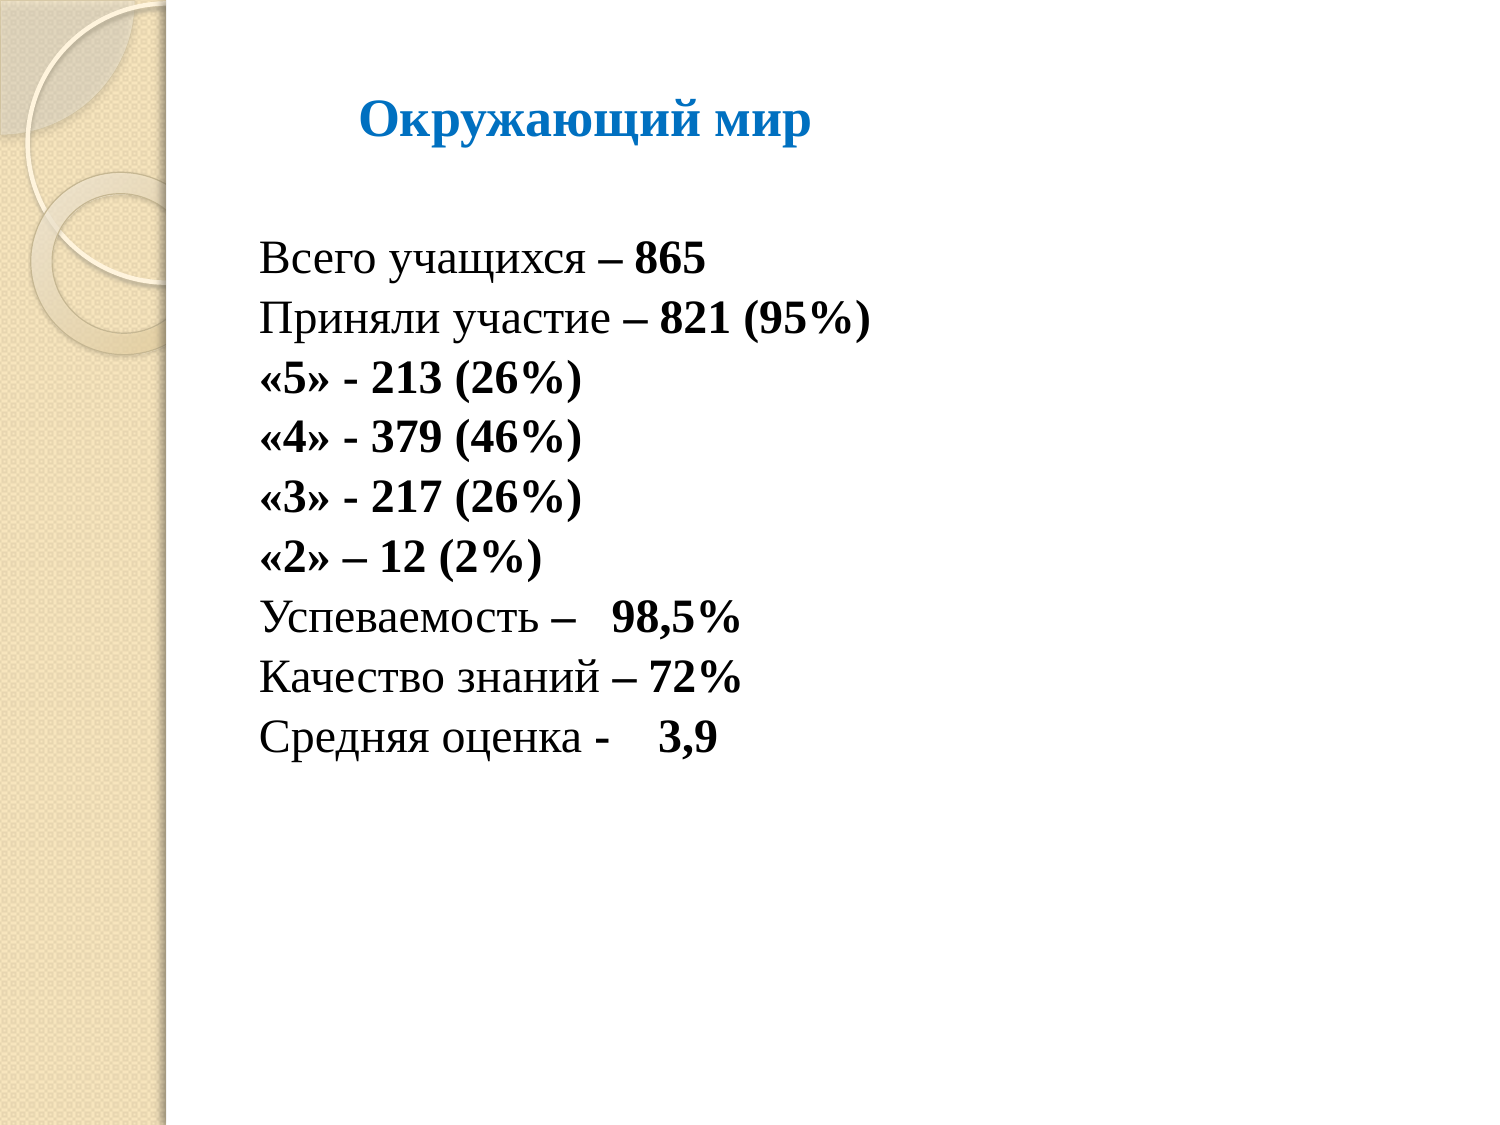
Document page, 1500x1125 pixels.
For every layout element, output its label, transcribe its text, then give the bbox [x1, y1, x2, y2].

list Окружающий мир Всего учащихся – 865 Приняли участие – 821 (95%) «5» - 213 (26%) «4» - 379 (46%) «3» - 217 (26%) «2» – 12 (2%) Успеваемость – 98,5% Качество знаний – 72% Средняя оценка - 3,9 [234, 0, 1465, 788]
